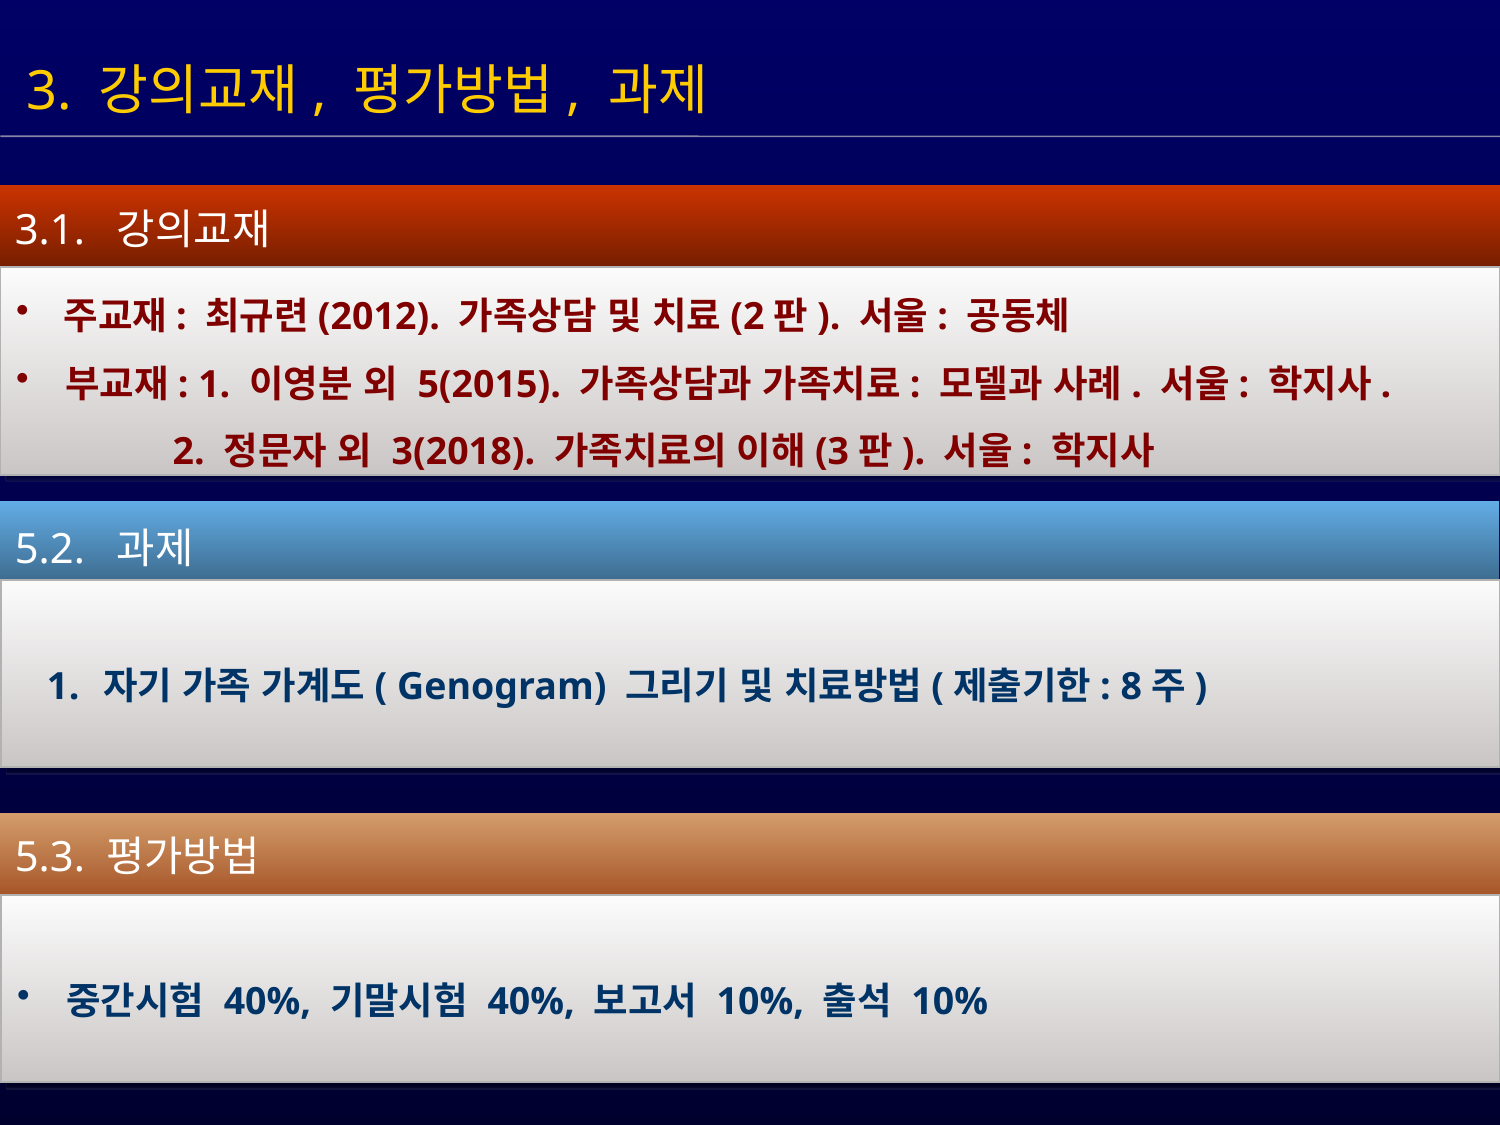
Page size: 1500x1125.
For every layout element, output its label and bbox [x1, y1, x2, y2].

text_box [0, 47, 1500, 1083]
